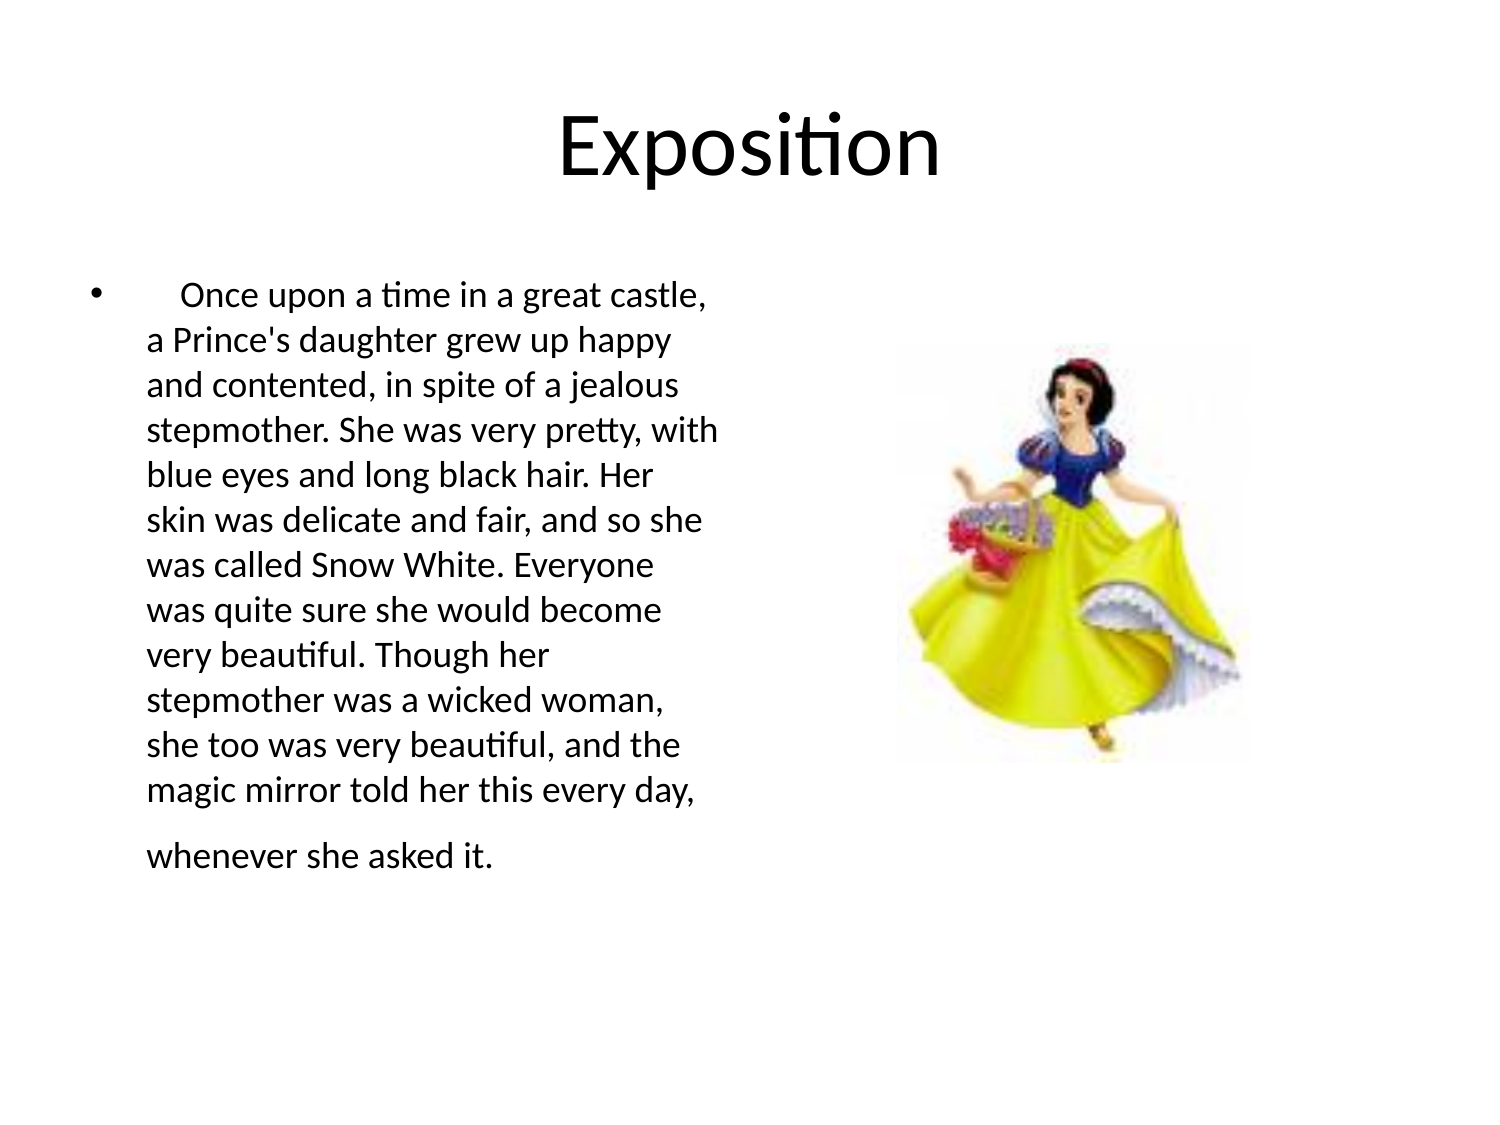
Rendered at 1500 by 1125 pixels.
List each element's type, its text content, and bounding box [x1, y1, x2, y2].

list Once upon a time in a great castle, a Prince's daughter grew up happy and contented, in spite of a jealous stepmother. She was very pretty, with blue eyes and long black hair. Her skin was delicate and fair, and so she was called Snow White. Everyone was quite sure she would become very beautiful. Though her stepmother was a wicked woman, she too was very beautiful, and the magic mirror told her this every day, whenever she asked it. [75, 262, 738, 1005]
picture [897, 343, 1250, 763]
title Exposition [75, 45, 1425, 233]
